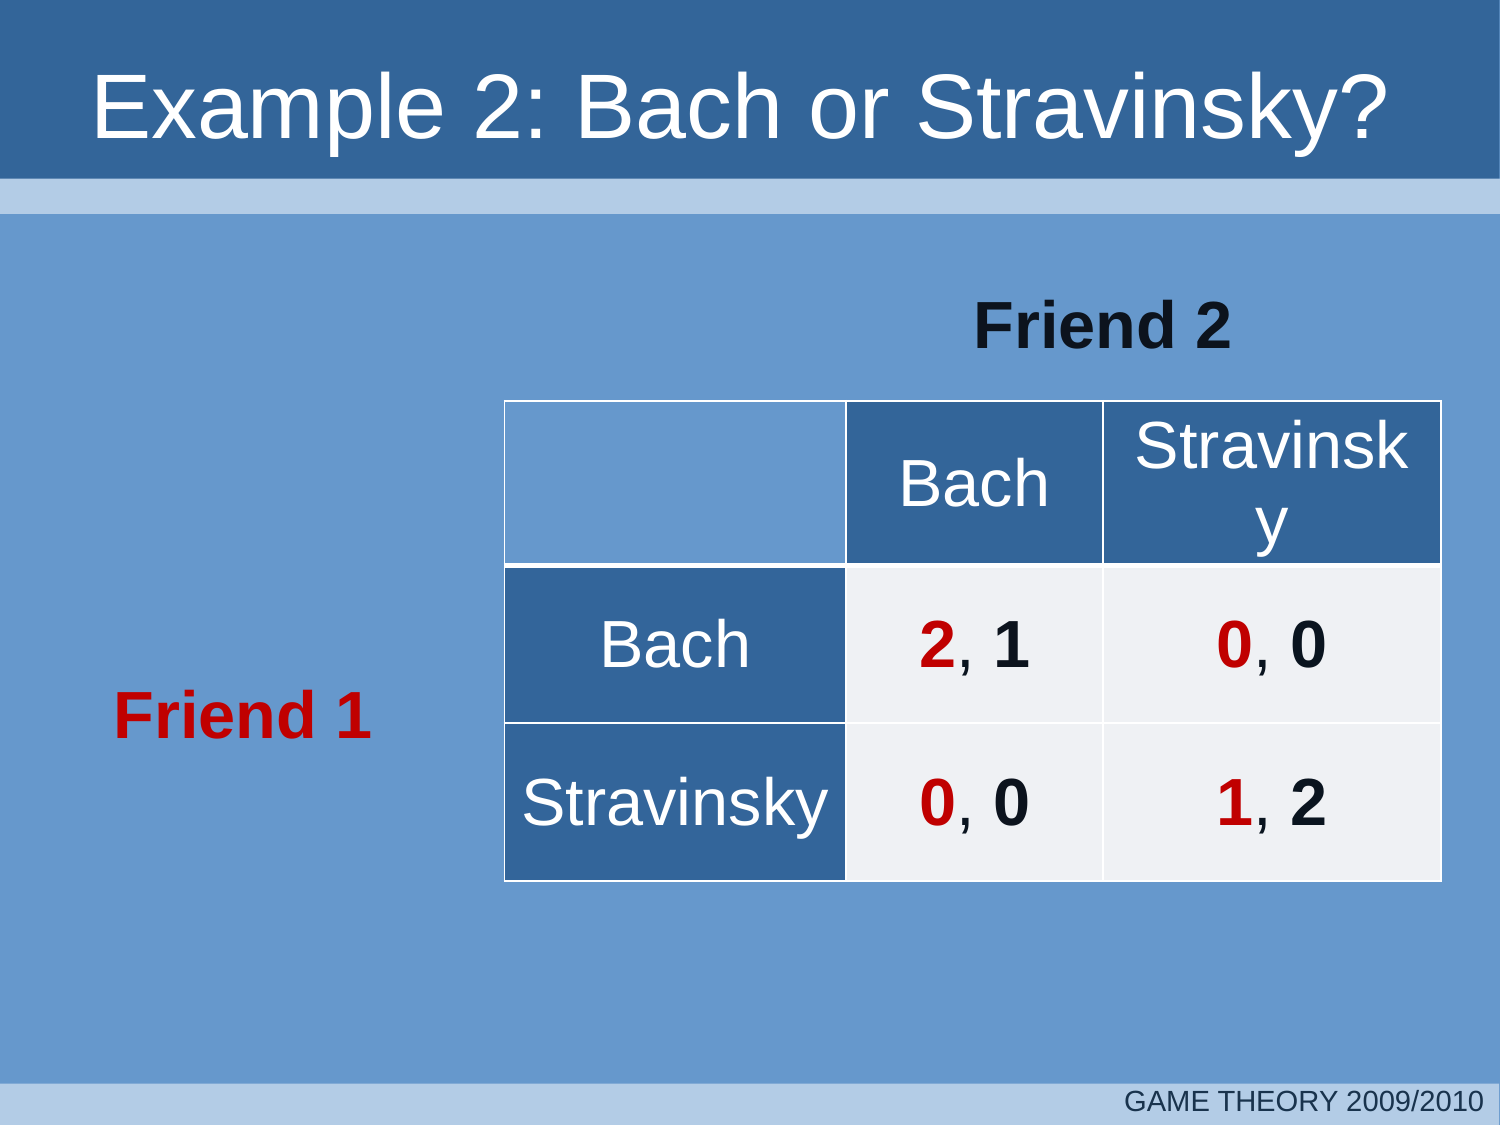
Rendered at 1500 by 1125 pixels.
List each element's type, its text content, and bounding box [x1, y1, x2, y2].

table_cell 0, 0 [847, 724, 1102, 880]
table_cell 1, 2 [1104, 724, 1440, 880]
text_box GAME THEORY 2009/2010 [1109, 1075, 1500, 1125]
table_header Bach [847, 402, 1102, 563]
text_box Friend 1 [0, 664, 487, 759]
table_cell 2, 1 [847, 568, 1102, 722]
title Example 2: Bach or Stravinsky? [74, 42, 1436, 162]
table_header [505, 402, 845, 563]
text_box Friend 2 [761, 274, 1445, 370]
table_header Stravinsky [1104, 402, 1440, 563]
table_cell 0, 0 [1104, 568, 1440, 722]
table_cell Bach [505, 568, 845, 722]
table_cell Stravinsky [505, 724, 845, 880]
